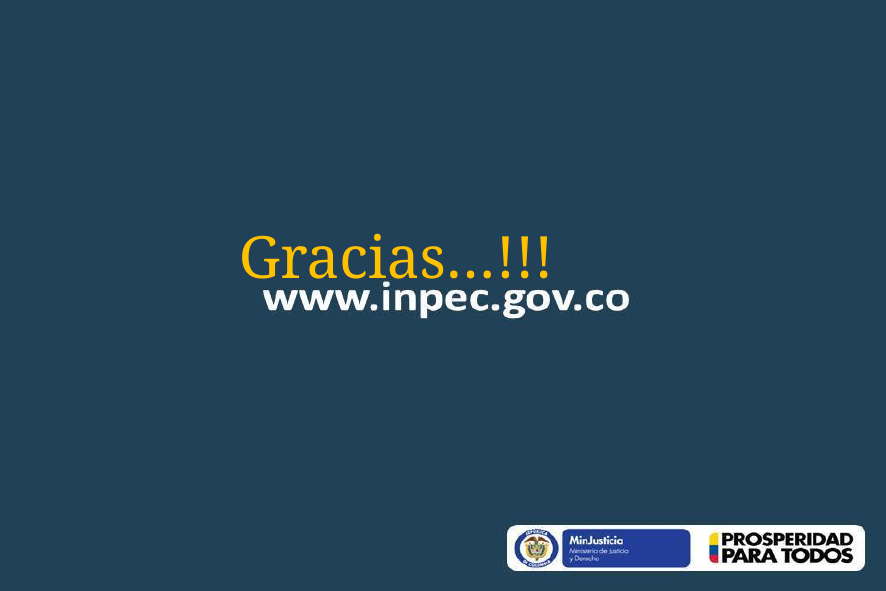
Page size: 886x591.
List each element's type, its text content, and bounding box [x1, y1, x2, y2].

picture [0, 0, 886, 591]
text_box Gracias…!!! [224, 212, 569, 298]
